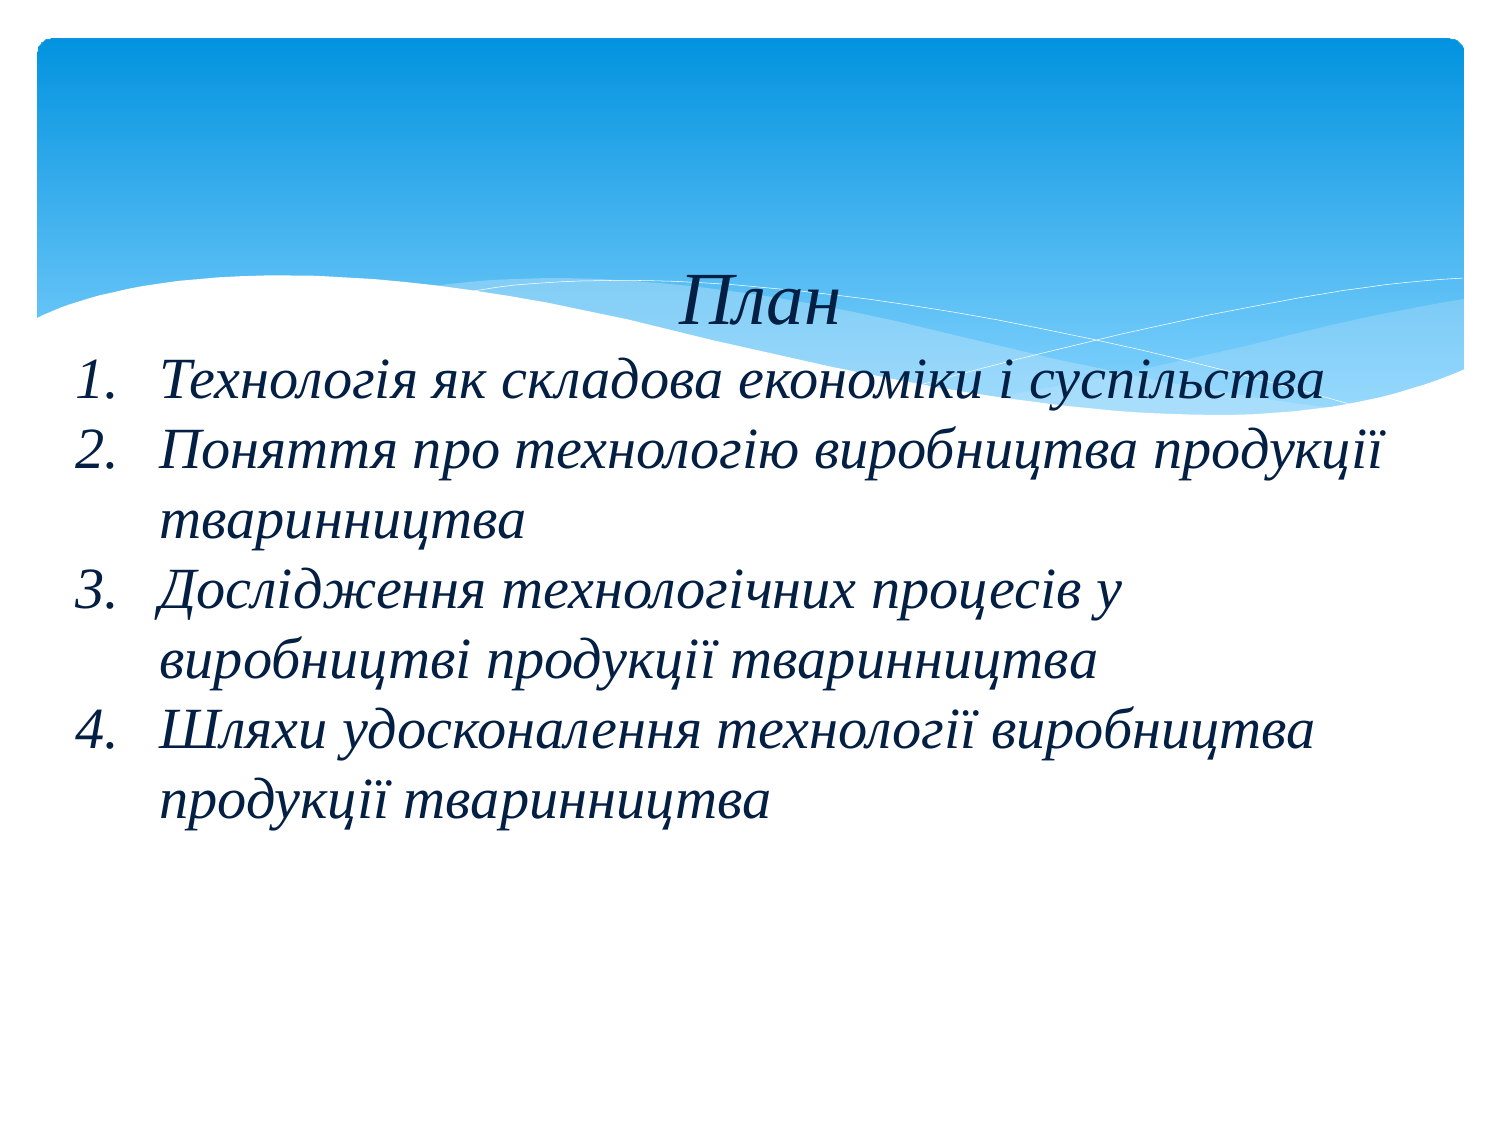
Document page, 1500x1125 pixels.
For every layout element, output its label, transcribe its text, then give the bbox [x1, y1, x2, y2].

picture [37, 37, 50, 46]
picture [37, 88, 1464, 317]
picture [1451, 37, 1464, 46]
list План Технологія як складова економіки і суспільства Поняття про технологію виробництва продукції тваринництва Дослідження технологічних процесів у виробництві продукції тваринництва Шляхи удосконалення технології виробництва продукції тваринництва [75, 249, 1446, 882]
